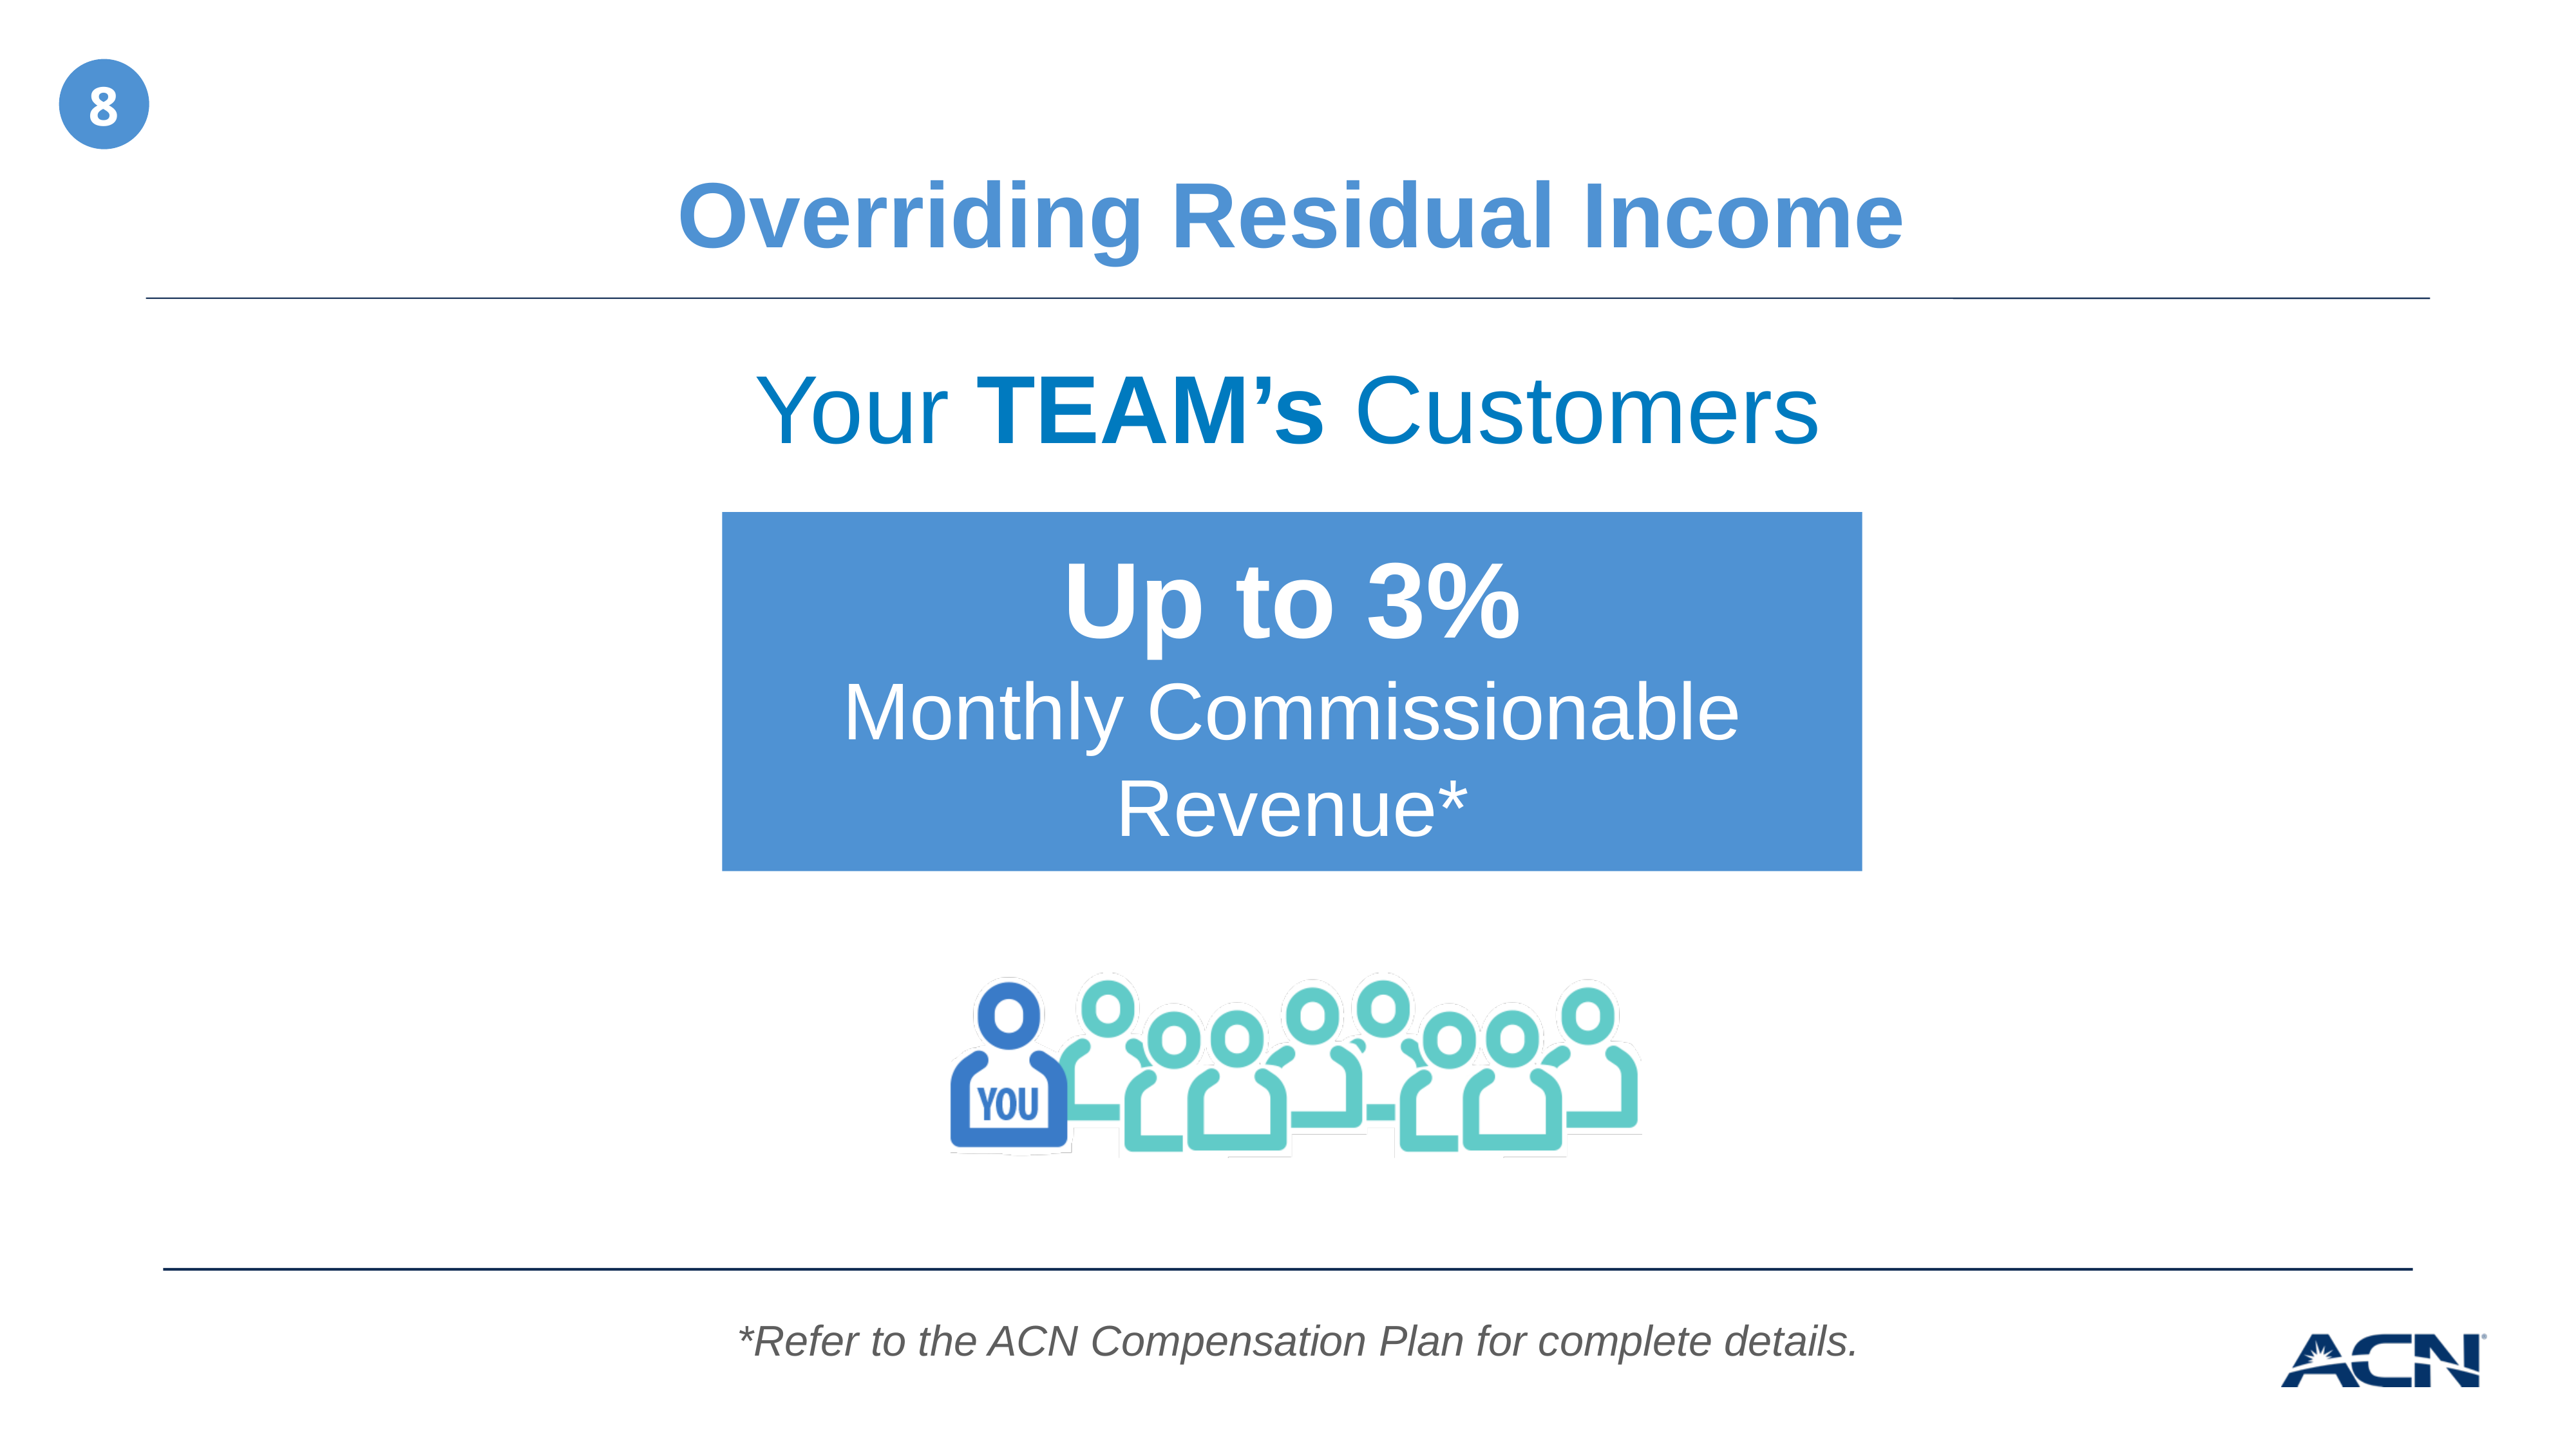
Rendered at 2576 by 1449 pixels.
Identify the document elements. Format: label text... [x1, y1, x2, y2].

text_box [128, 65, 149, 143]
text_box *Refer to the ACN Compensation Plan for complete details. [730, 1305, 1869, 1372]
picture [2281, 1331, 2496, 1387]
picture [942, 947, 1642, 1164]
text_box Up to 3% Monthly Commissionable Revenue* [721, 511, 1864, 873]
text_box Your TEAM’s Customers [744, 408, 1832, 468]
text_box Overriding Residual Income [669, 169, 1915, 273]
text_box 8 [81, 64, 128, 144]
text_box [83, 144, 125, 149]
text_box [59, 65, 81, 143]
text_box [84, 59, 124, 64]
